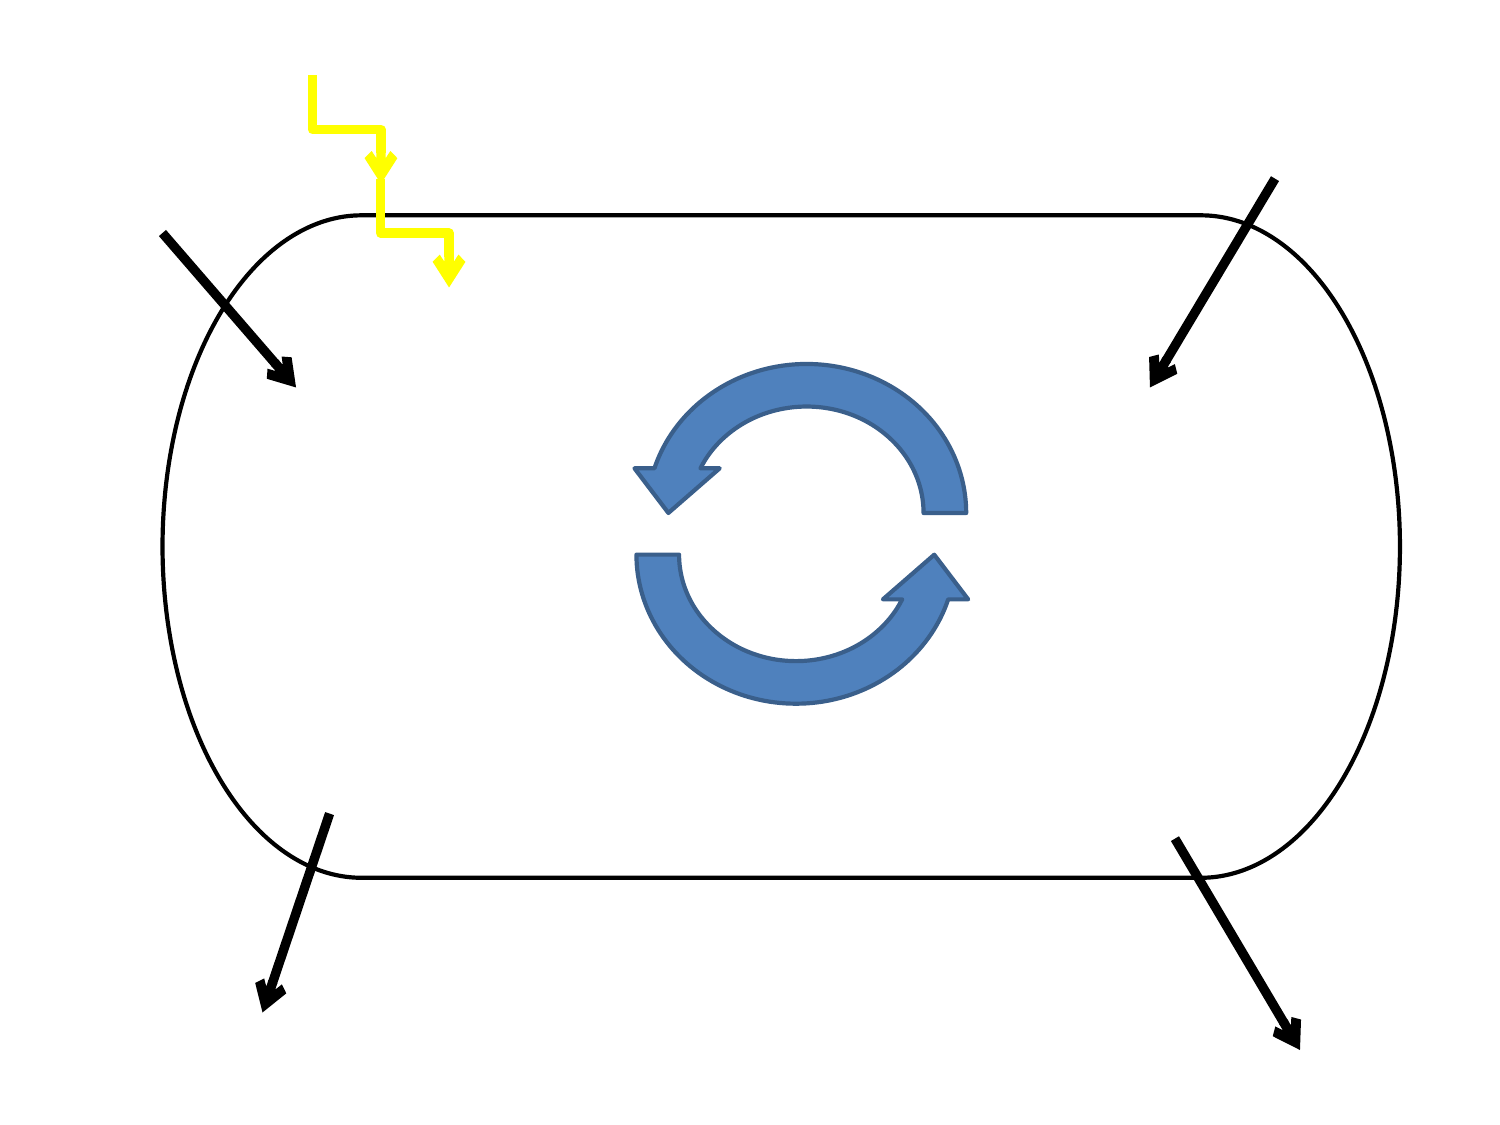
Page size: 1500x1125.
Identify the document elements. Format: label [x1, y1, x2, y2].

text_box [1149, 178, 1276, 388]
text_box [262, 813, 330, 1013]
text_box [312, 74, 450, 288]
text_box [1174, 838, 1301, 1051]
text_box [162, 232, 297, 388]
text_box [160, 213, 1403, 880]
text_box [614, 342, 988, 726]
